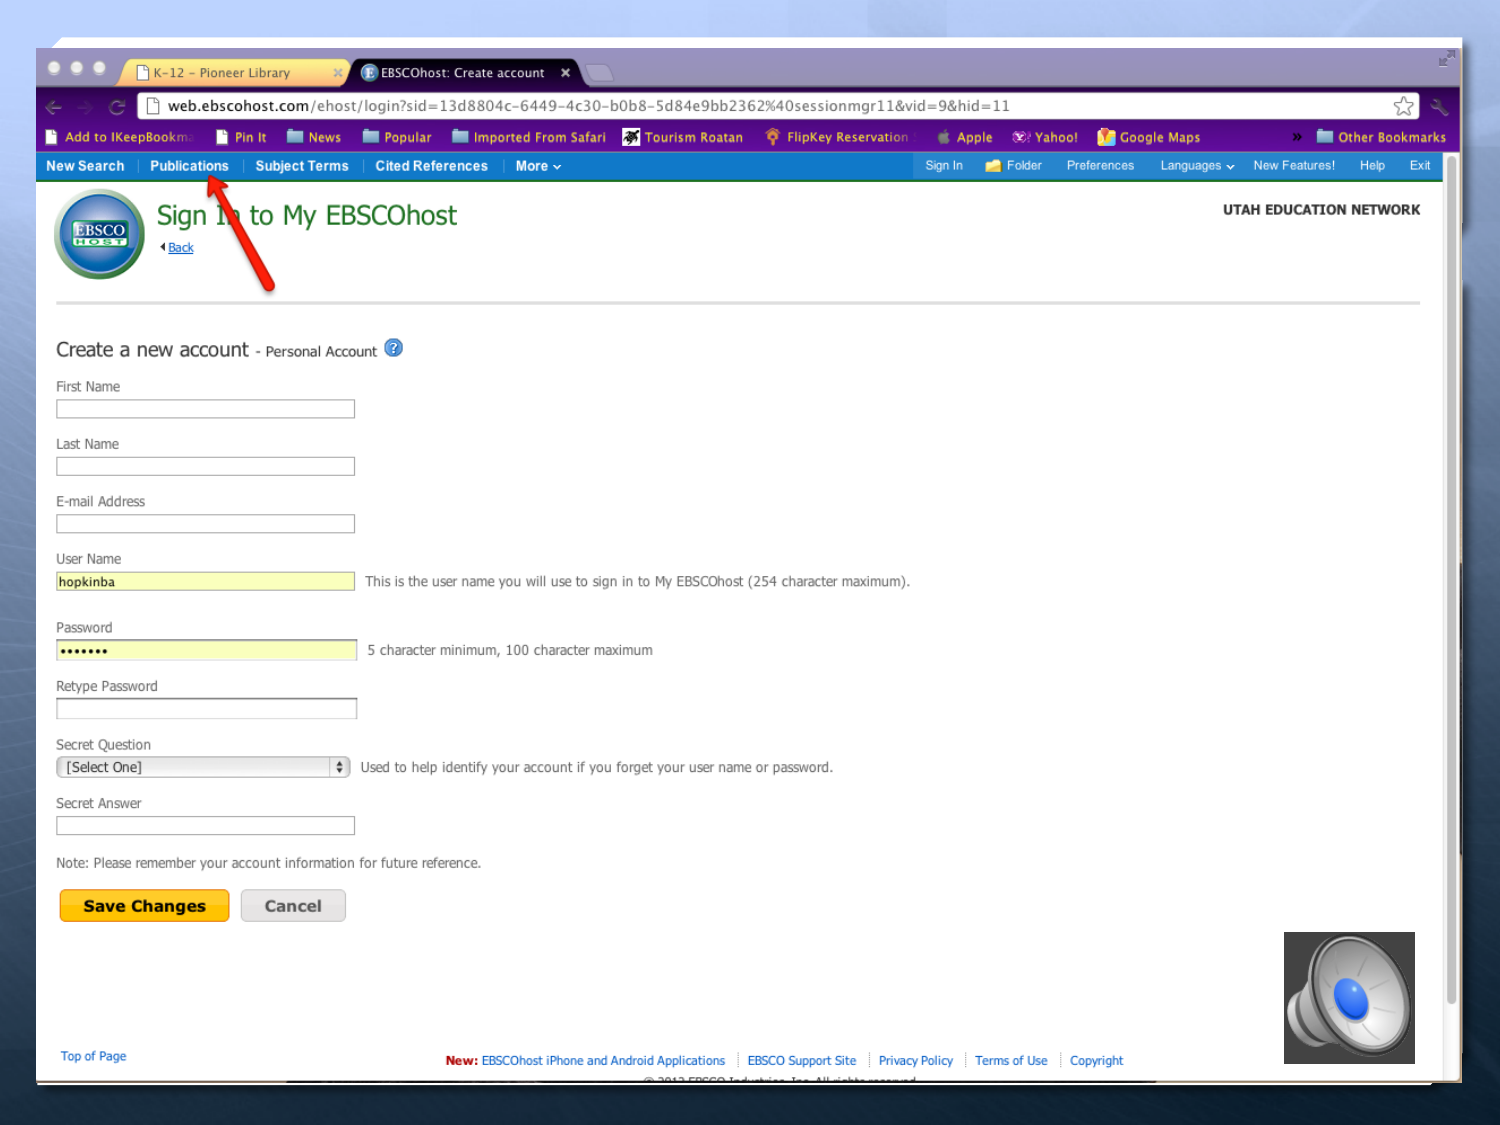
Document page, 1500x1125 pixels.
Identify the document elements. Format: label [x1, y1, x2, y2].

picture [1282, 930, 1417, 1066]
list [0, 48, 1500, 1084]
